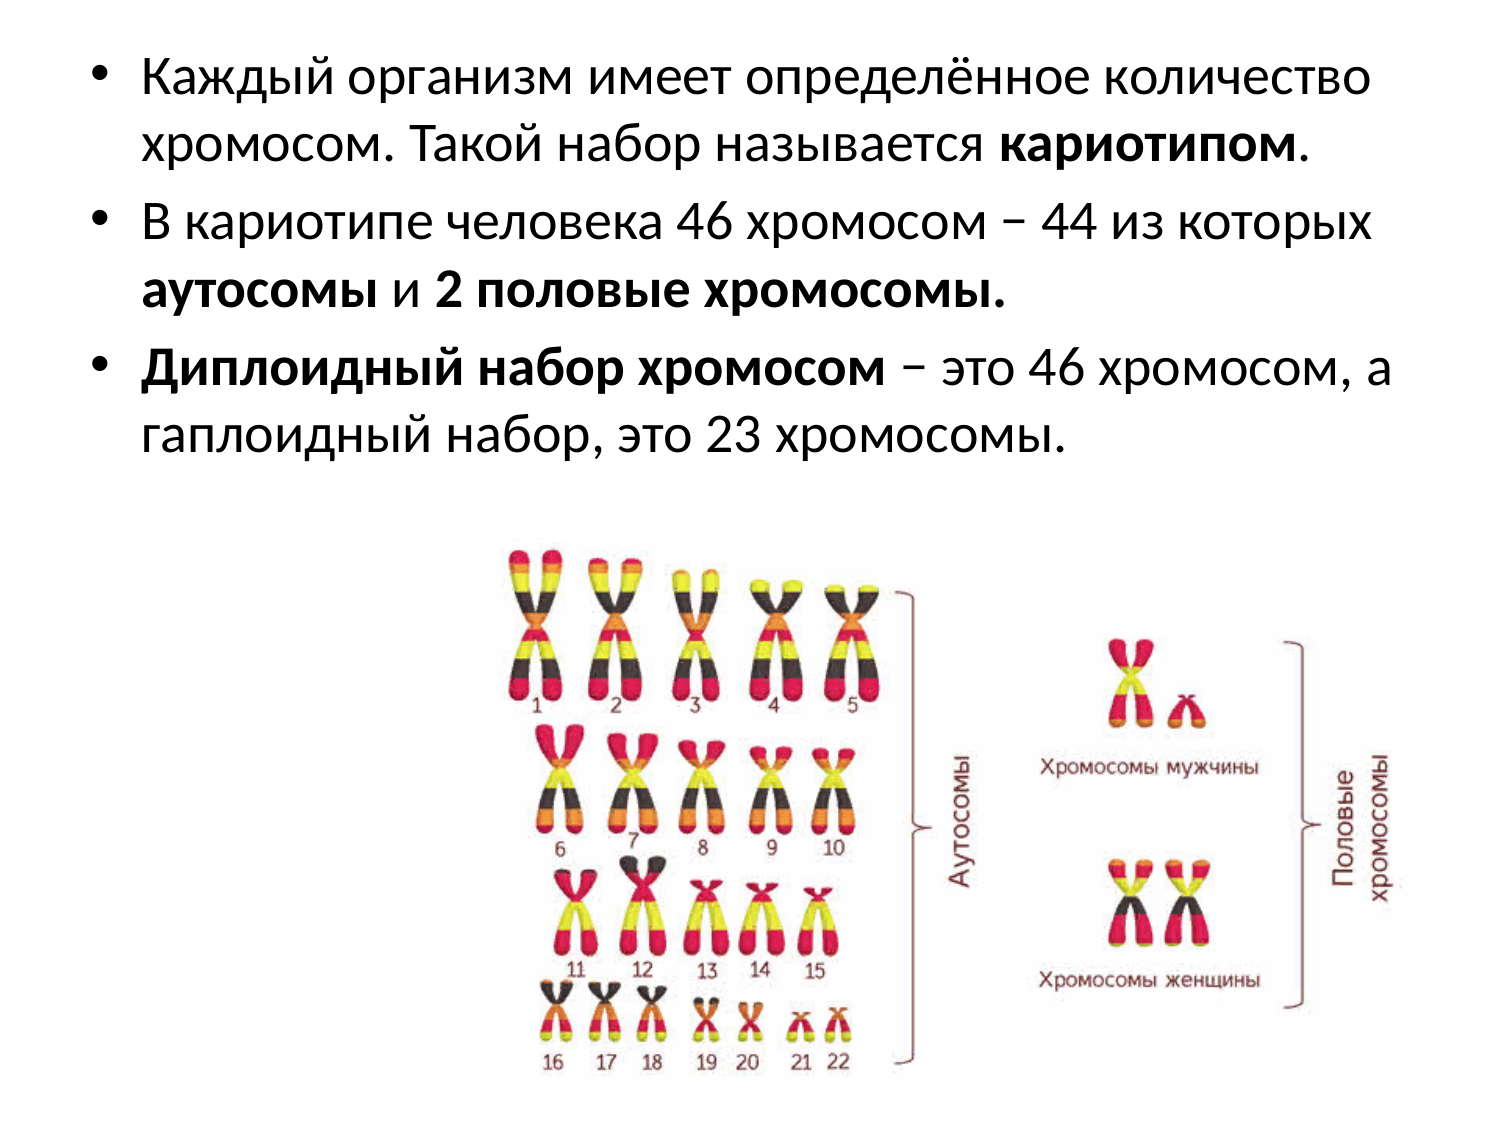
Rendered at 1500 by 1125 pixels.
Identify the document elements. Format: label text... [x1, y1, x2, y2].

picture [489, 538, 1413, 1090]
list Каждый организм имеет определённое количество хромосом. Такой набор называется кариотипом. В кариотипе человека 46 хромосом − 44 из которых аутосомы и 2 половые хромосомы. Диплоидный набор хромосом − это 46 хромосом, а гаплоидный набор, это 23 хромосомы. [75, 30, 1425, 563]
